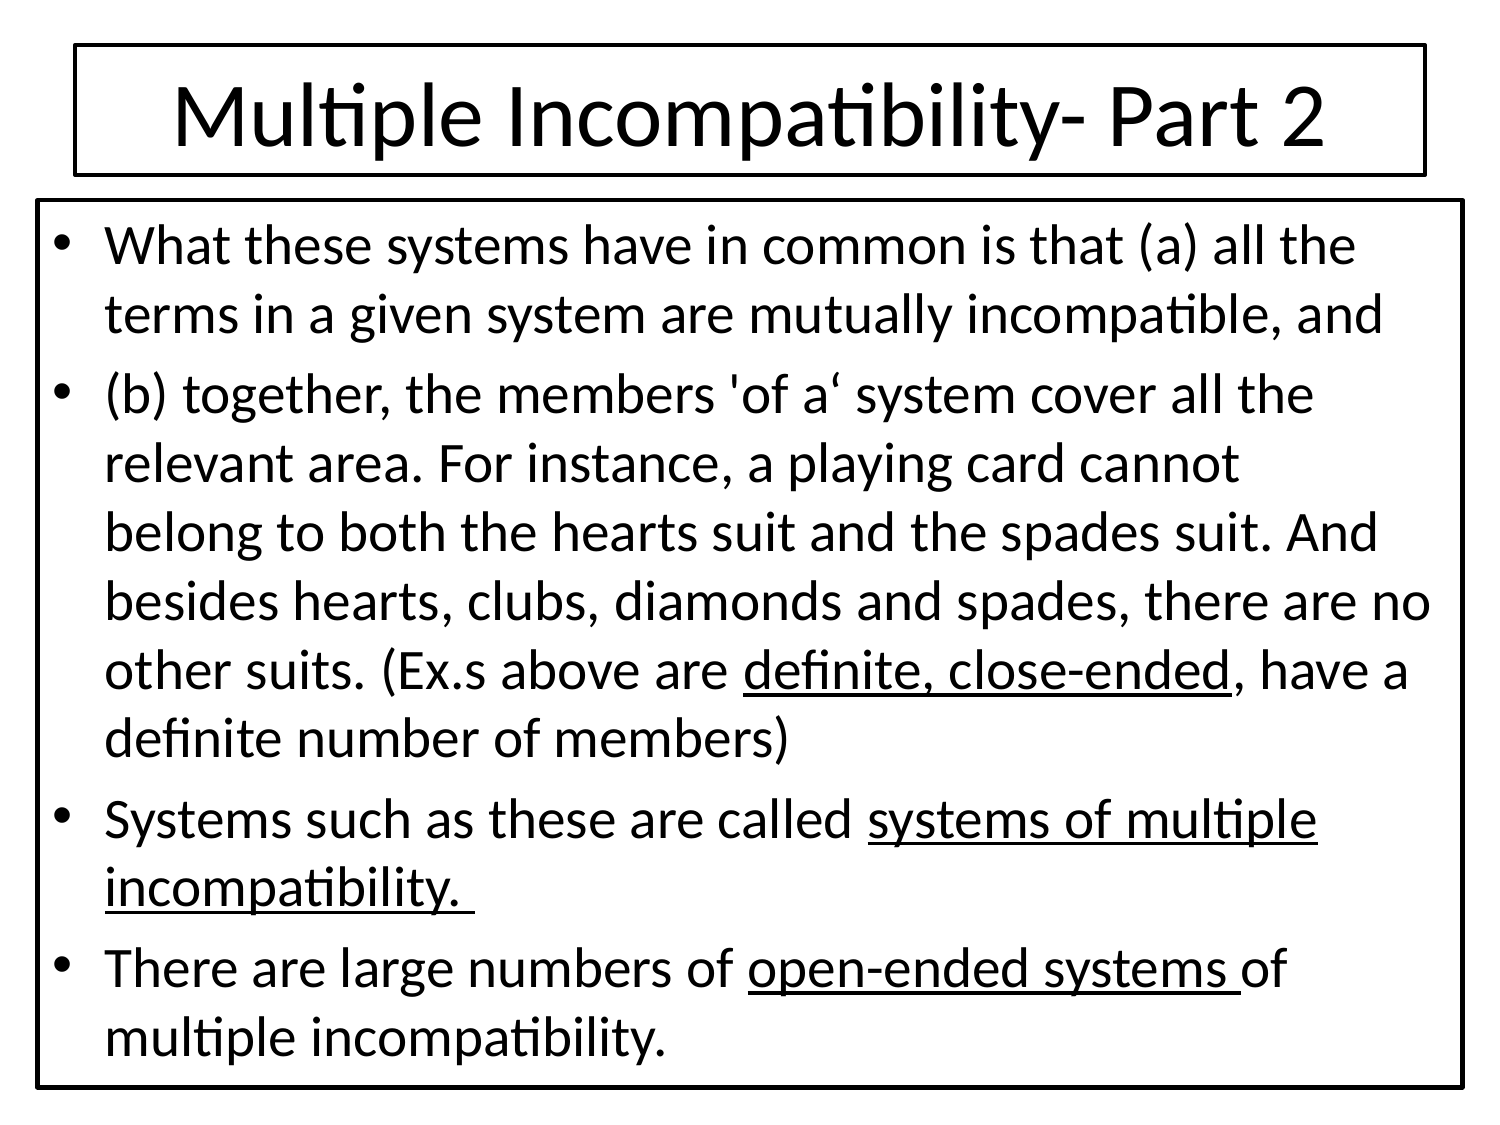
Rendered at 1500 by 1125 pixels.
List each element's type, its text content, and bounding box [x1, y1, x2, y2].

title Multiple Incompatibility- Part 2 [73, 43, 1427, 177]
list What these systems have in common is that (a) all the terms in a given system are mutually incompatible, and (b) together, the members 'of a‘ system cover all the relevant area. For instance, a playing card cannot belong to both the hearts suit and the spades suit. And besides hearts, clubs, diamonds and spades, there are no other suits. (Ex.s above are definite, close-ended, have a definite number of members) Systems such as these are called systems of multiple incompatibility. There are large numbers of open-ended systems of multiple incompatibility. [35, 198, 1465, 1090]
